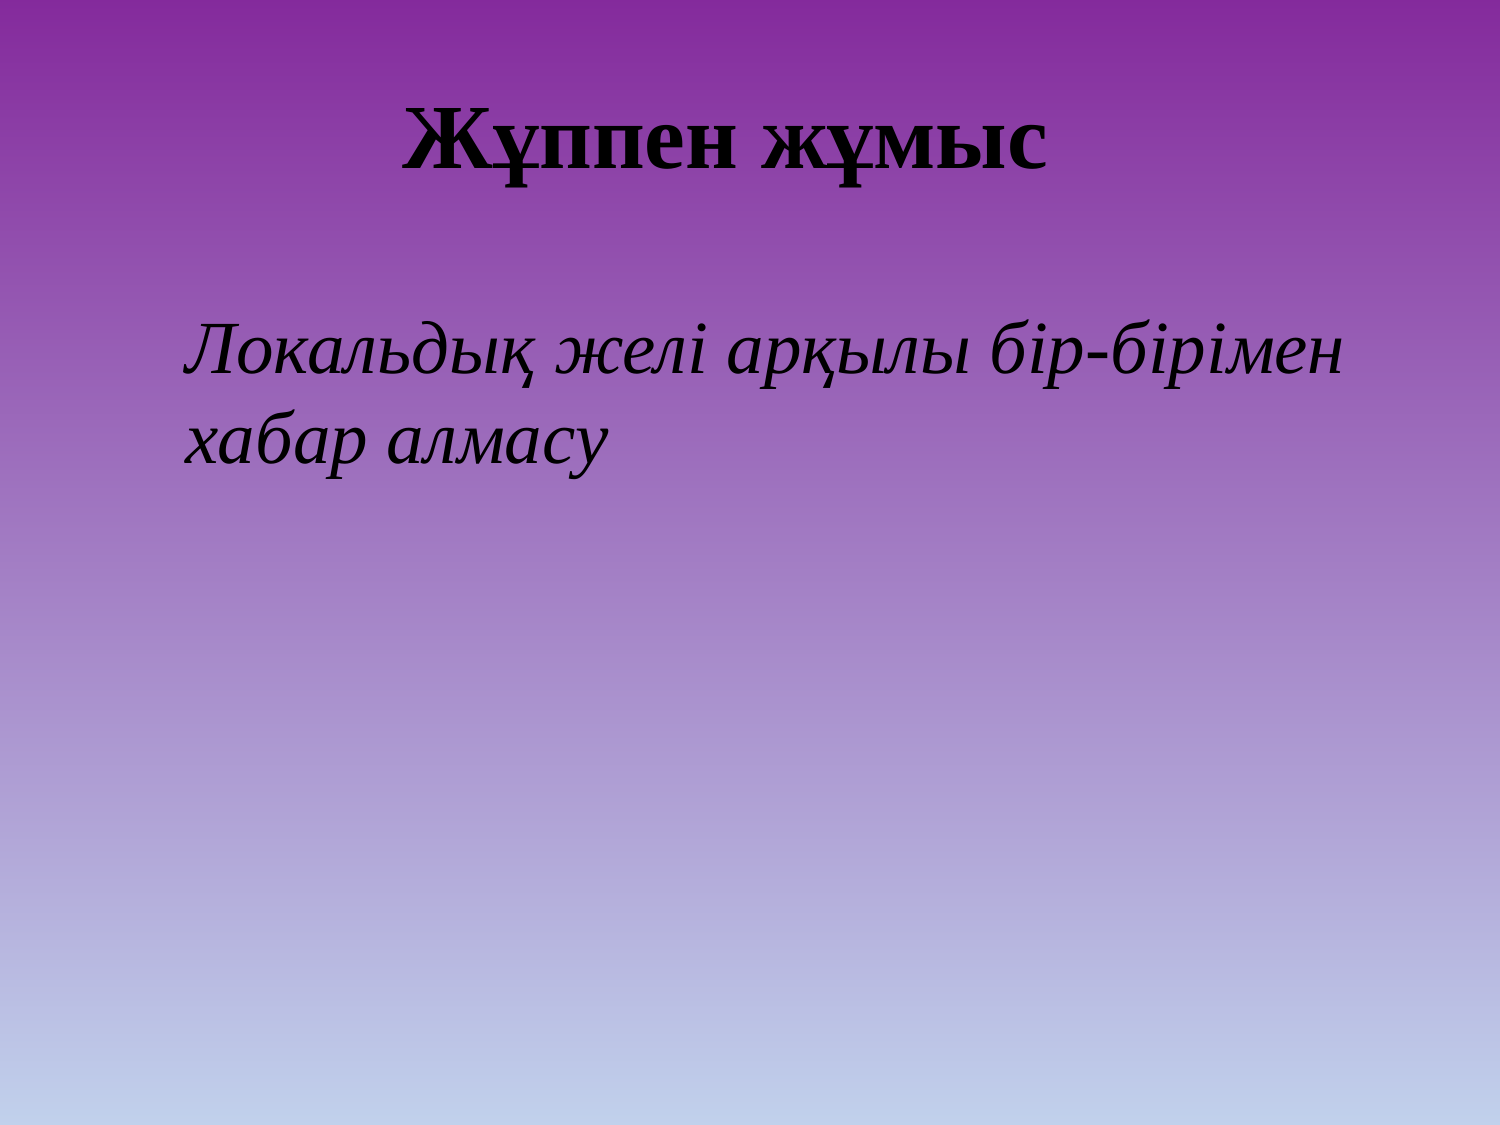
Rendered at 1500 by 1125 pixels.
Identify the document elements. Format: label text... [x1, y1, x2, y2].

text_box Локальдық желі арқылы бір-бірімен хабар алмасу [171, 290, 1388, 486]
title Жұппен жұмыс [88, 66, 1364, 308]
